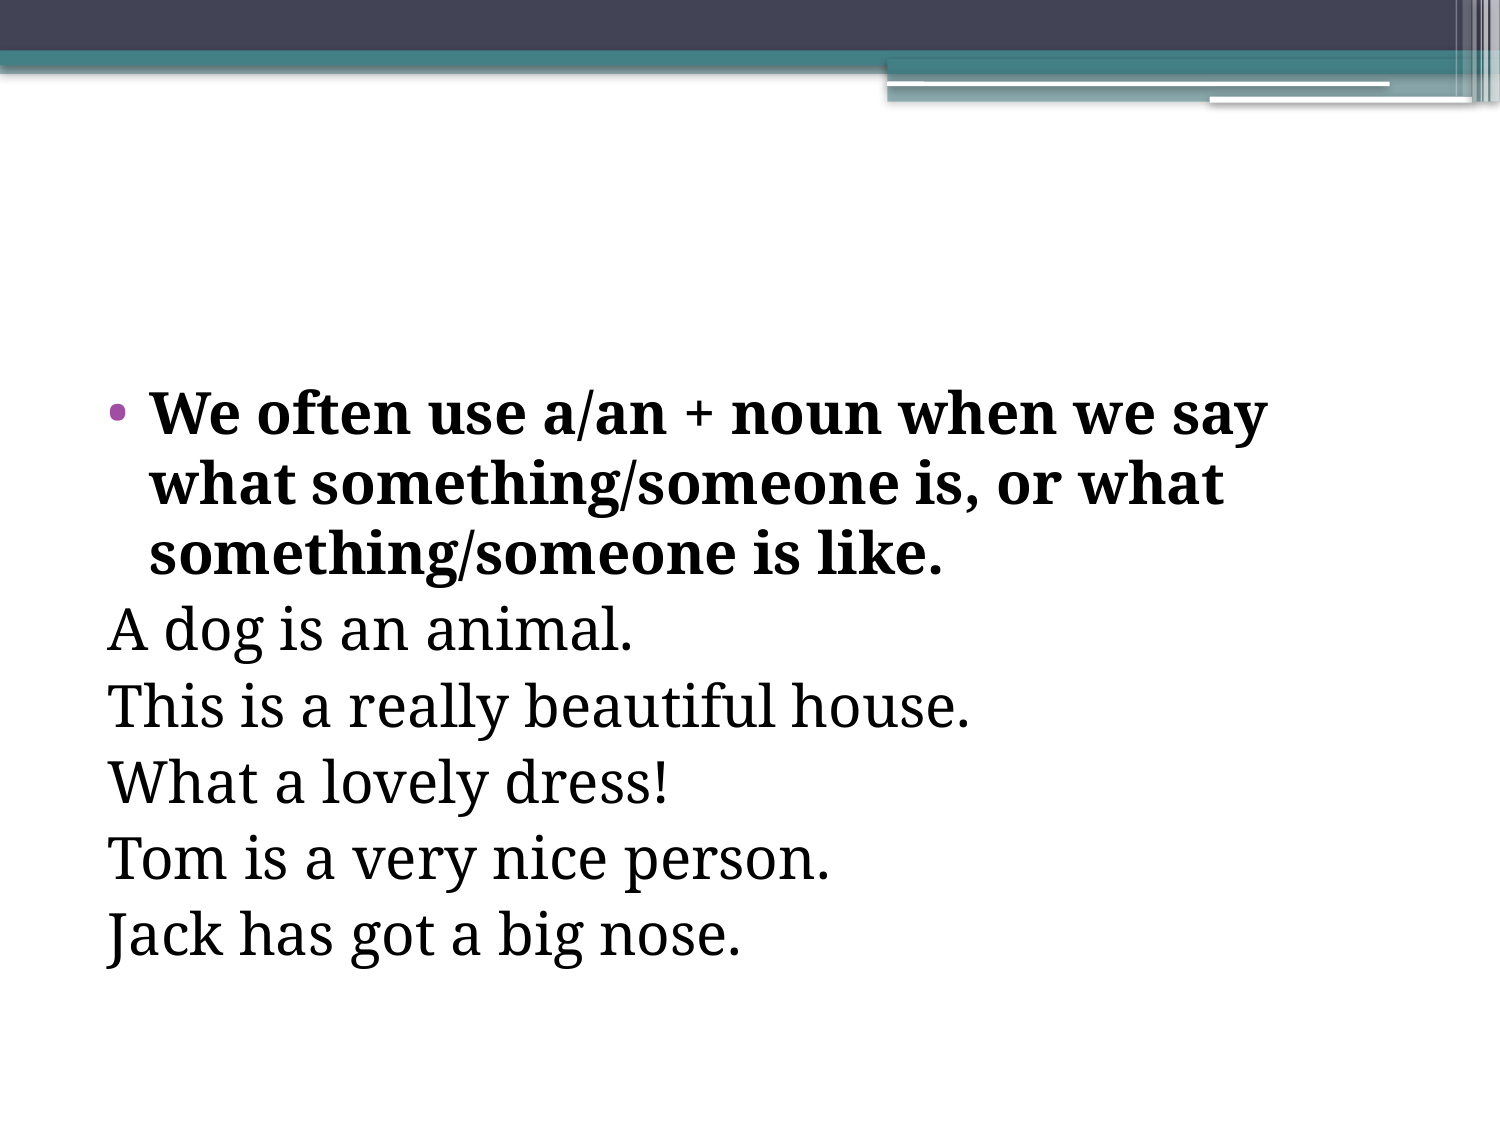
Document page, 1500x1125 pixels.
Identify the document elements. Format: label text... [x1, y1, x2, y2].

list We often use a/an + noun when we say what something/someone is, or what something/someone is like. A dog is an animal. This is a really beautiful house. What a lovely dress! Tom is a very nice person. Jack has got a big nose. [75, 368, 1425, 1079]
